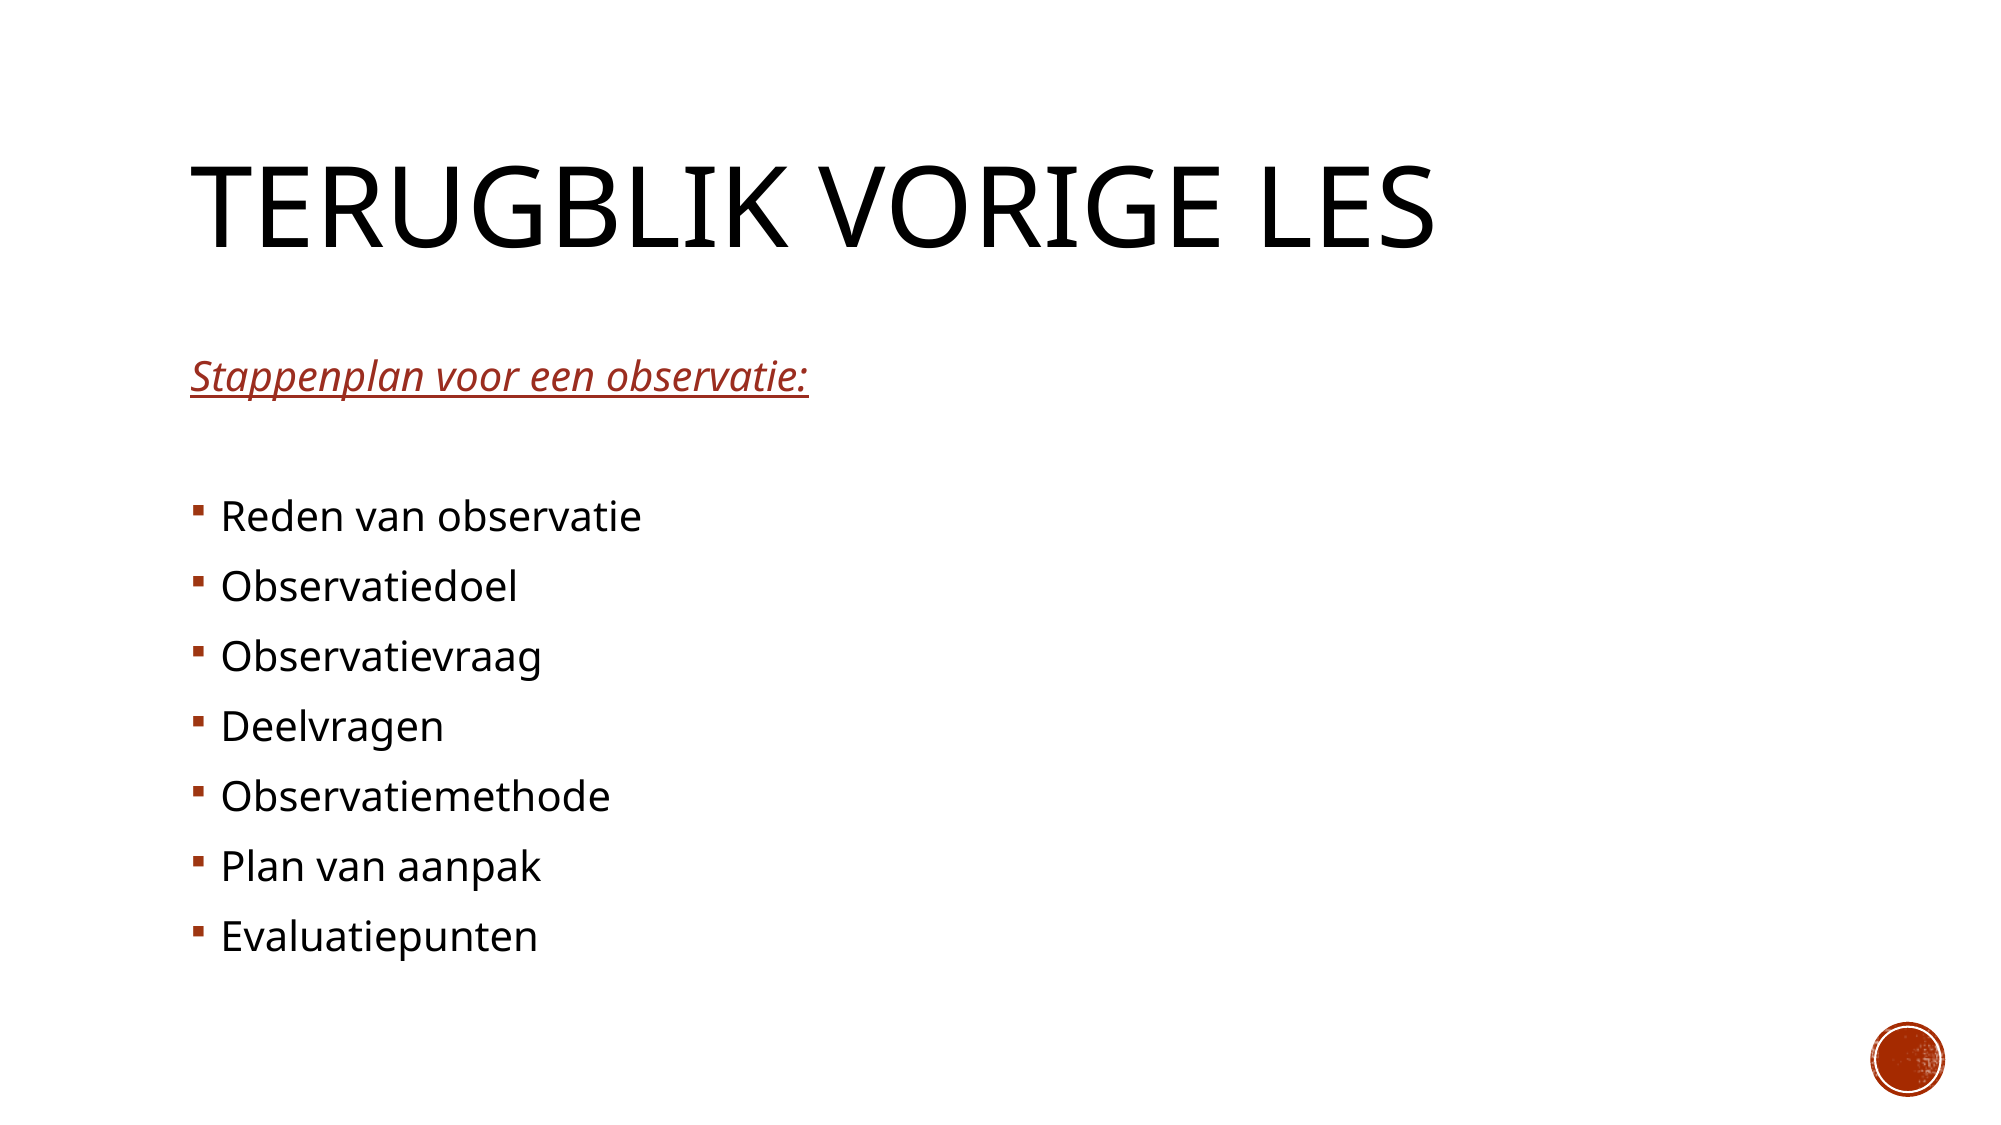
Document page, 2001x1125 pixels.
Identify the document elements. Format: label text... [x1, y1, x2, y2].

list Stappenplan voor een observatie: Reden van observatie Observatiedoel Observatievraag Deelvragen Observatiemethode Plan van aanpak Evaluatiepunten [175, 348, 1826, 1013]
title Terugblik vorige les [175, 79, 1826, 344]
